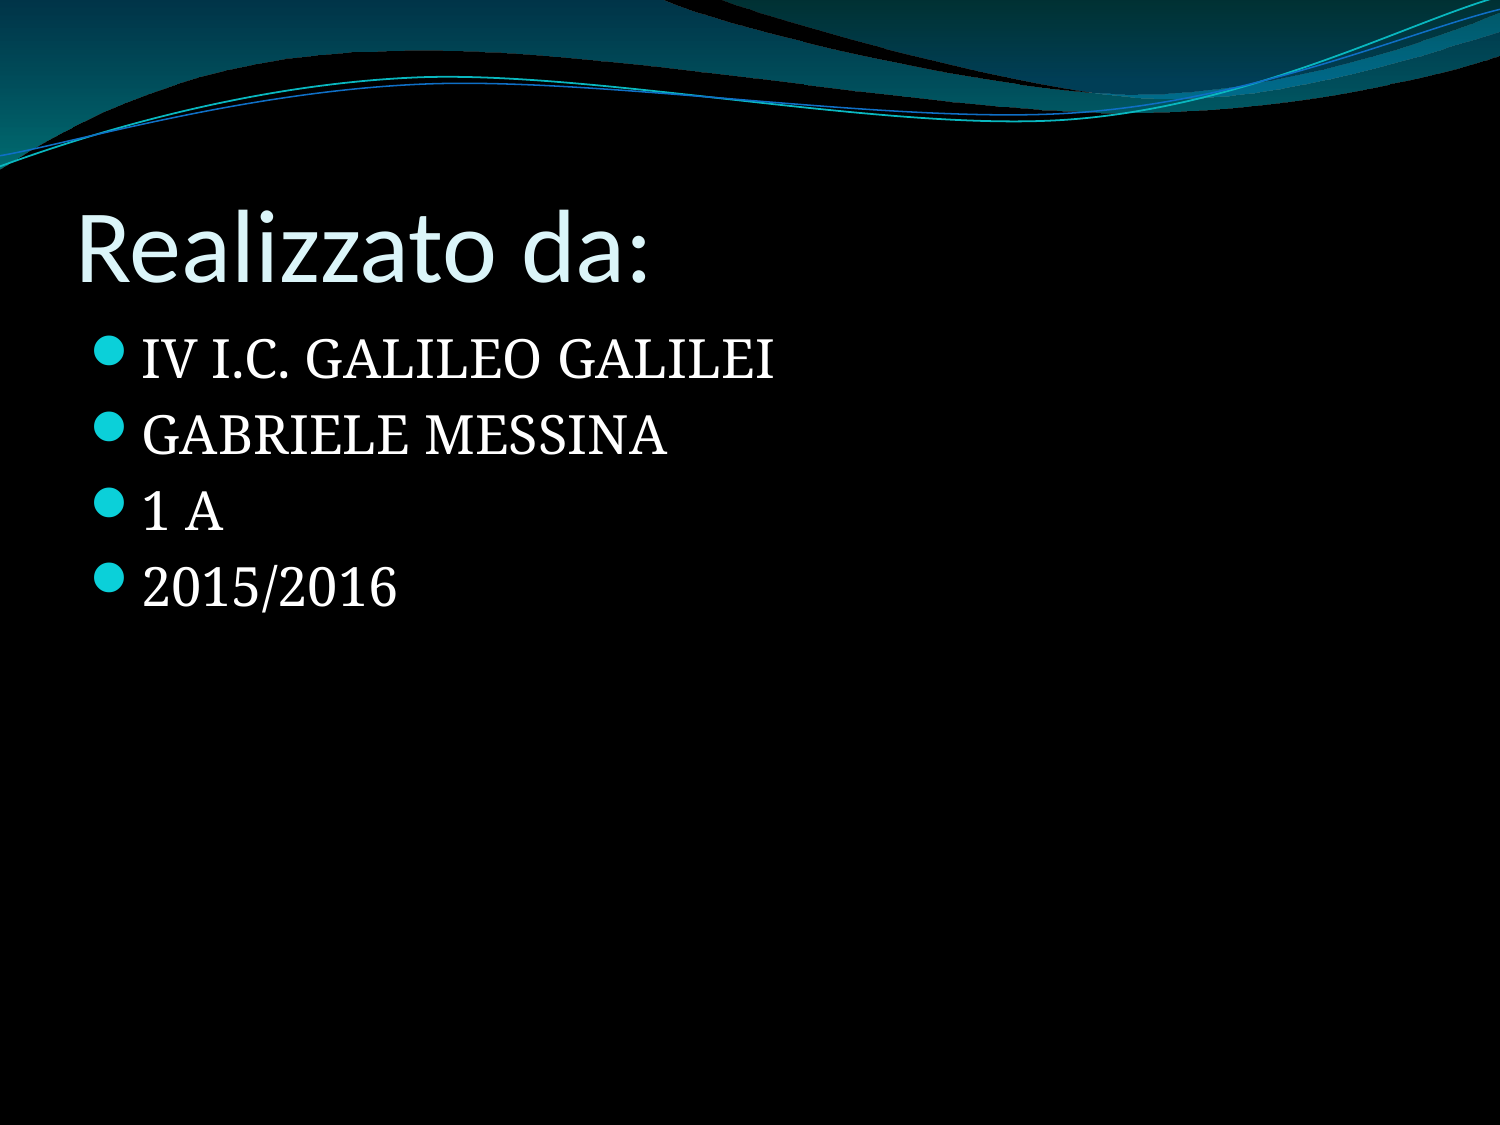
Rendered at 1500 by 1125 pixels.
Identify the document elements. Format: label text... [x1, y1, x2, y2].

list IV I.C. GALILEO GALILEI GABRIELE MESSINA 1 A 2015/2016 [75, 317, 1425, 1038]
title Realizzato da: [75, 115, 1425, 303]
